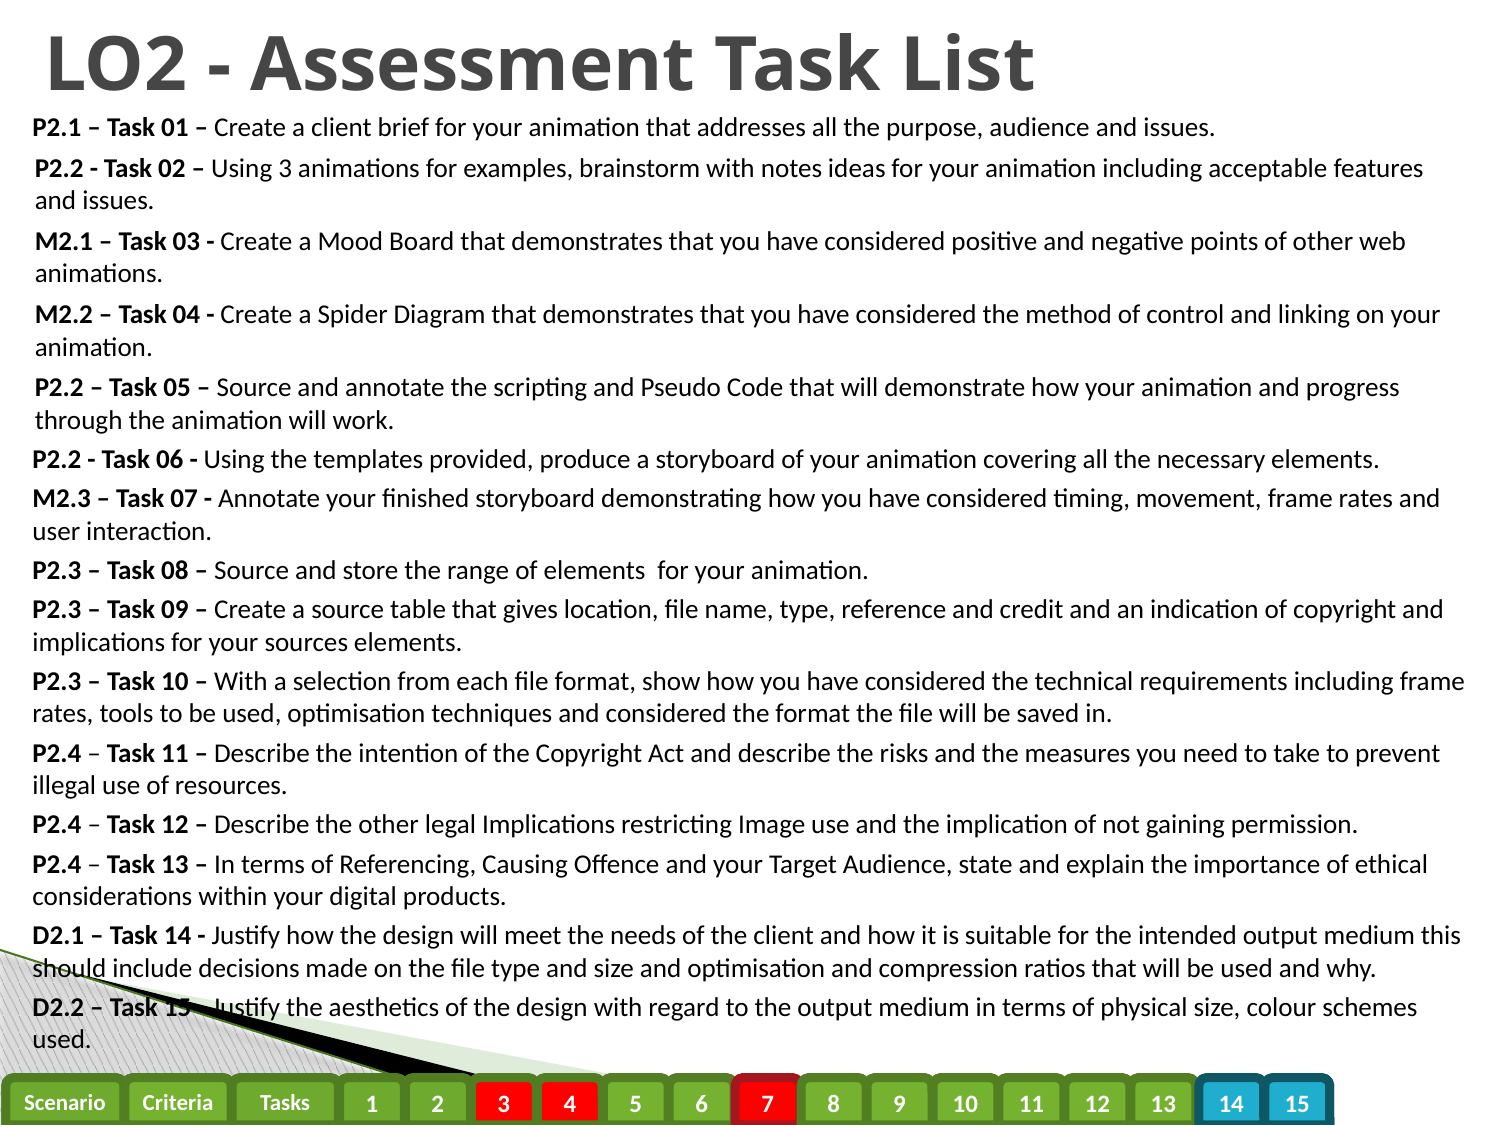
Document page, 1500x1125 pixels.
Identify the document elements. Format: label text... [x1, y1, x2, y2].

list P2.1 – Task 01 – Create a client brief for your animation that addresses all the purpose, audience and issues. P2.2 - Task 02 – Using 3 animations for examples, brainstorm with notes ideas for your animation including acceptable features and issues. M2.1 – Task 03 - Create a Mood Board that demonstrates that you have considered positive and negative points of other web animations. M2.2 – Task 04 - Create a Spider Diagram that demonstrates that you have considered the method of control and linking on your animation. P2.2 – Task 05 – Source and annotate the scripting and Pseudo Code that will demonstrate how your animation and progress through the animation will work. P2.2 - Task 06 - Using the templates provided, produce a storyboard of your animation covering all the necessary elements. M2.3 – Task 07 - Annotate your finished storyboard demonstrating how you have considered timing, movement, frame rates and user interaction. P2.3 – Task 08 – Source and store the range of elements for your animation. P2.3 – Task 09 – Create a source table that gives location, file name, type, reference and credit and an indication of copyright and implications for your sources elements. P2.3 – Task 10 – With a selection from each file format, show how you have considered the technical requirements including frame rates, tools to be used, optimisation techniques and considered the format the file will be saved in. P2.4 – Task 11 – Describe the intention of the Copyright Act and describe the risks and the measures you need to take to prevent illegal use of resources. P2.4 – Task 12 – Describe the other legal Implications restricting Image use and the implication of not gaining permission. P2.4 – Task 13 – In terms of Referencing, Causing Offence and your Target Audience, state and explain the importance of ethical considerations within your digital products. D2.1 – Task 14 - Justify how the design will meet the needs of the client and how it is suitable for the intended output medium this should include decisions made on the file type and size and optimisation and compression ratios that will be used and why. D2.2 – Task 15 - Justify the aesthetics of the design with regard to the output medium in terms of physical size, colour schemes used. [17, 101, 1483, 1047]
title LO2 - Assessment Task List [29, 30, 1463, 90]
